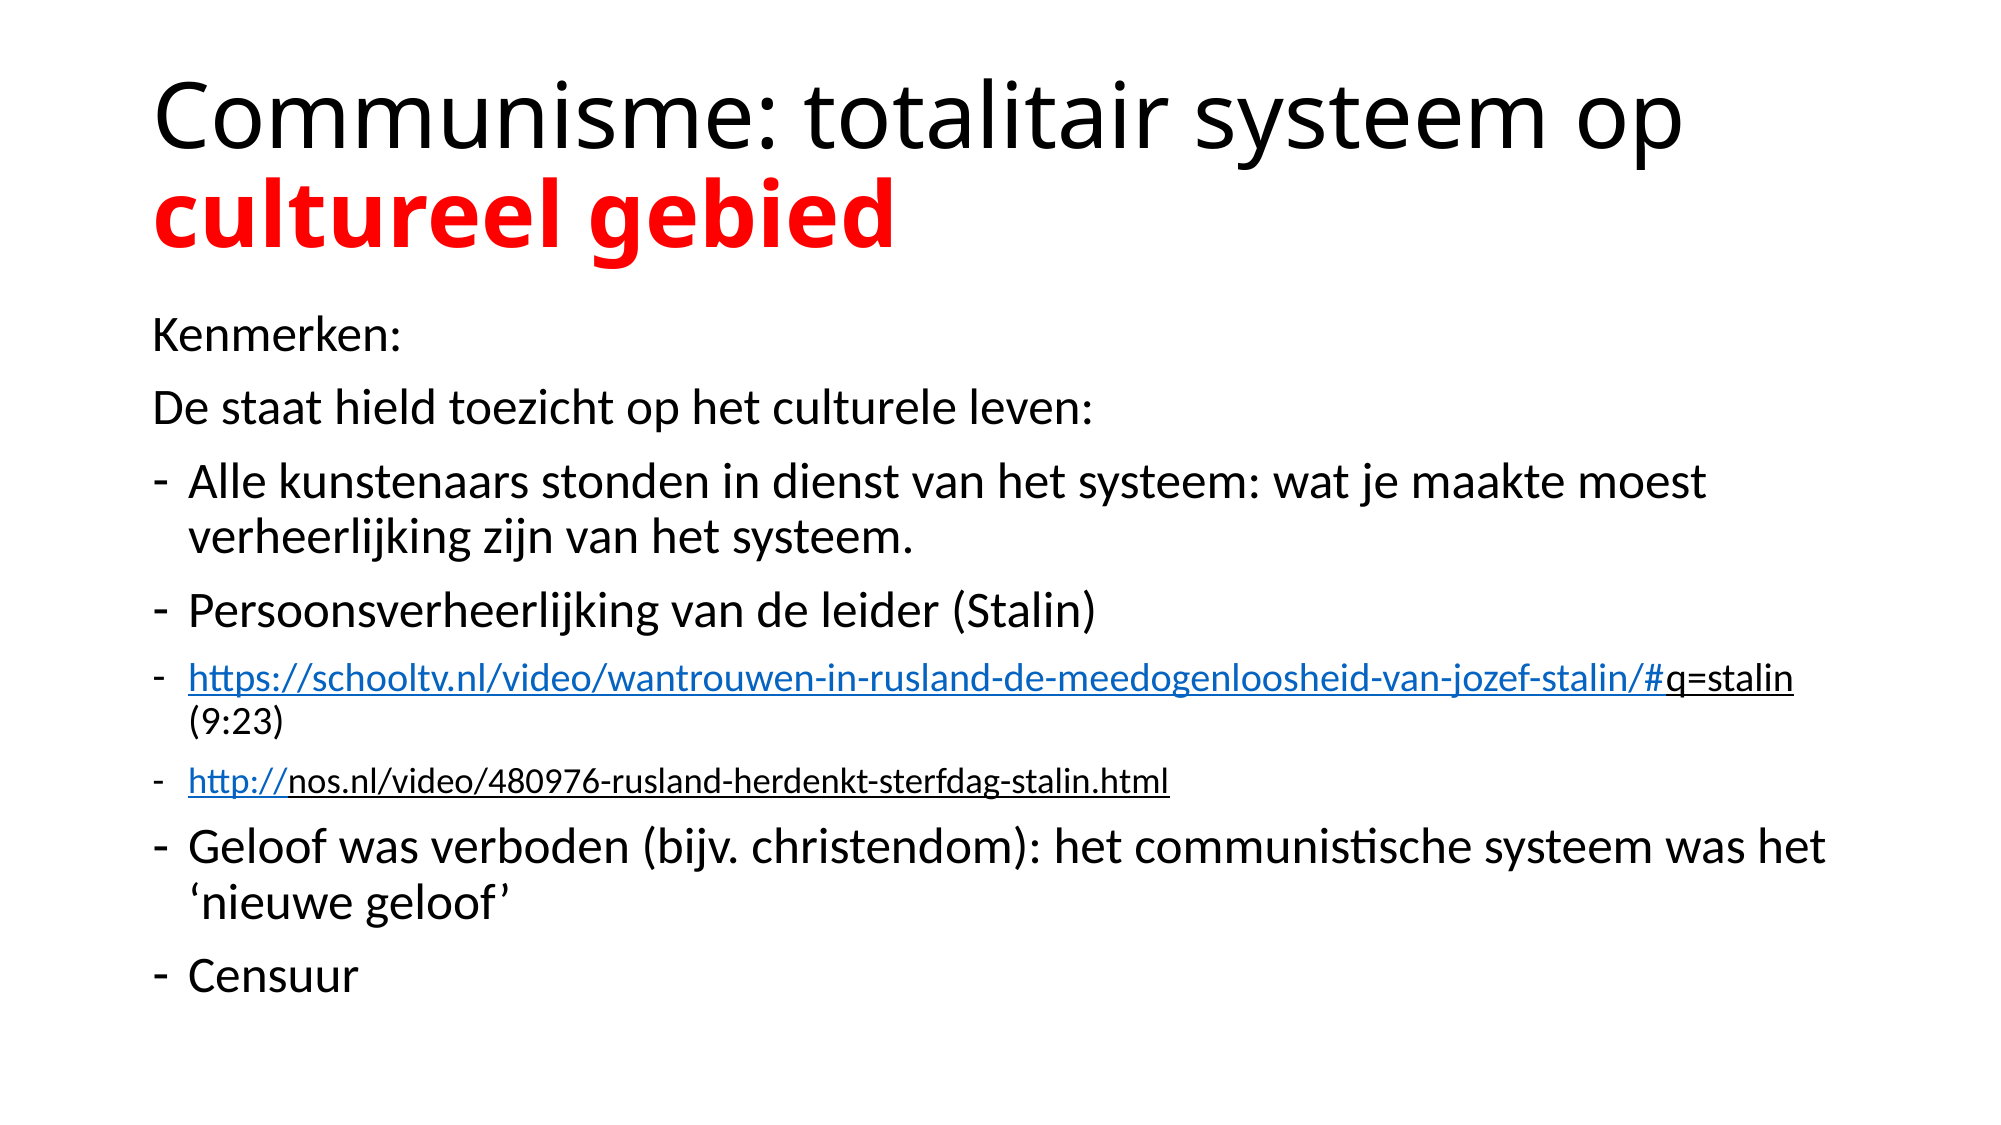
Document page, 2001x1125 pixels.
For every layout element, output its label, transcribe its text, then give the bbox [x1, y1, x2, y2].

title Communisme: totalitair systeem op cultureel gebied [137, 59, 1863, 278]
list Kenmerken: De staat hield toezicht op het culturele leven: Alle kunstenaars stonden in dienst van het systeem: wat je maakte moest verheerlijking zijn van het systeem. Persoonsverheerlijking van de leider (Stalin) https://schooltv.nl/video/wantrouwen-in-rusland-de-meedogenloosheid-van-jozef-stalin/#q=stalin (9:23) http://nos.nl/video/480976-rusland-herdenkt-sterfdag-stalin.html Geloof was verboden (bijv. christendom): het communistische systeem was het ‘nieuwe geloof’ Censuur [137, 299, 1863, 1014]
